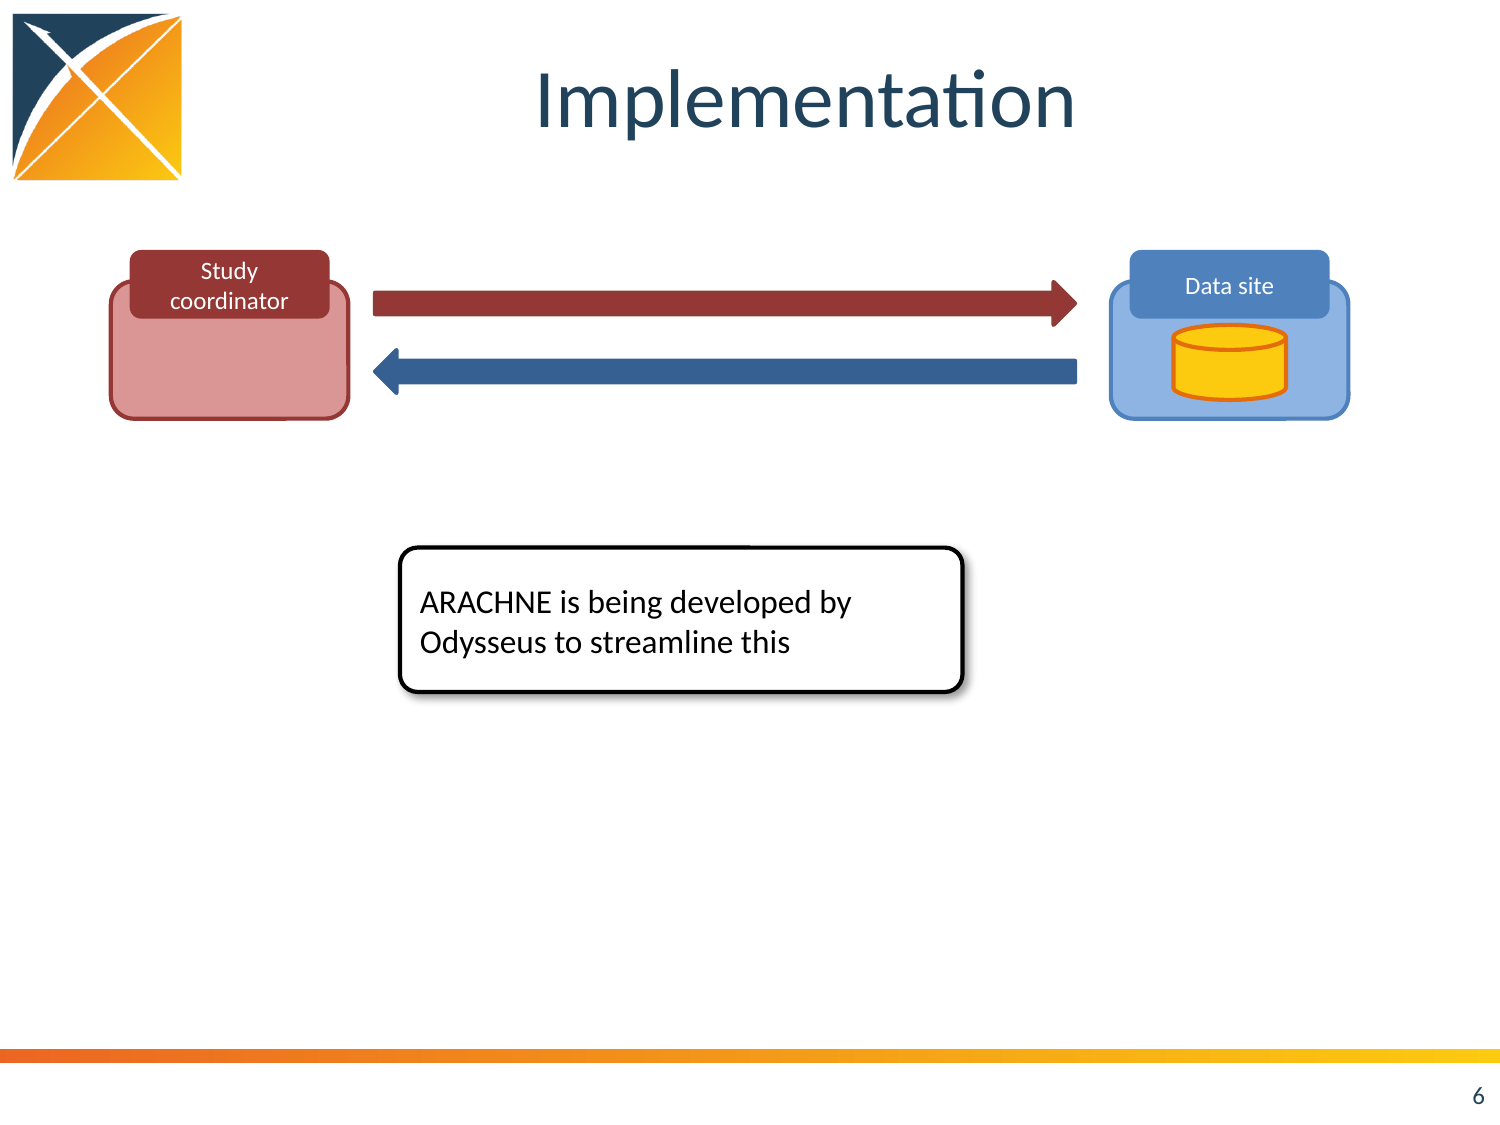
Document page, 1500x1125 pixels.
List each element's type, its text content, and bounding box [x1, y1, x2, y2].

text_box [372, 348, 1078, 395]
picture [0, 0, 206, 200]
text_box [372, 279, 1078, 327]
text_box ARACHNE is being developed by Odysseus to streamline this [397, 545, 965, 695]
title Implementation [187, 24, 1425, 163]
slide_number 6 [1149, 1065, 1500, 1125]
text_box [110, 249, 349, 419]
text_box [1110, 249, 1349, 419]
